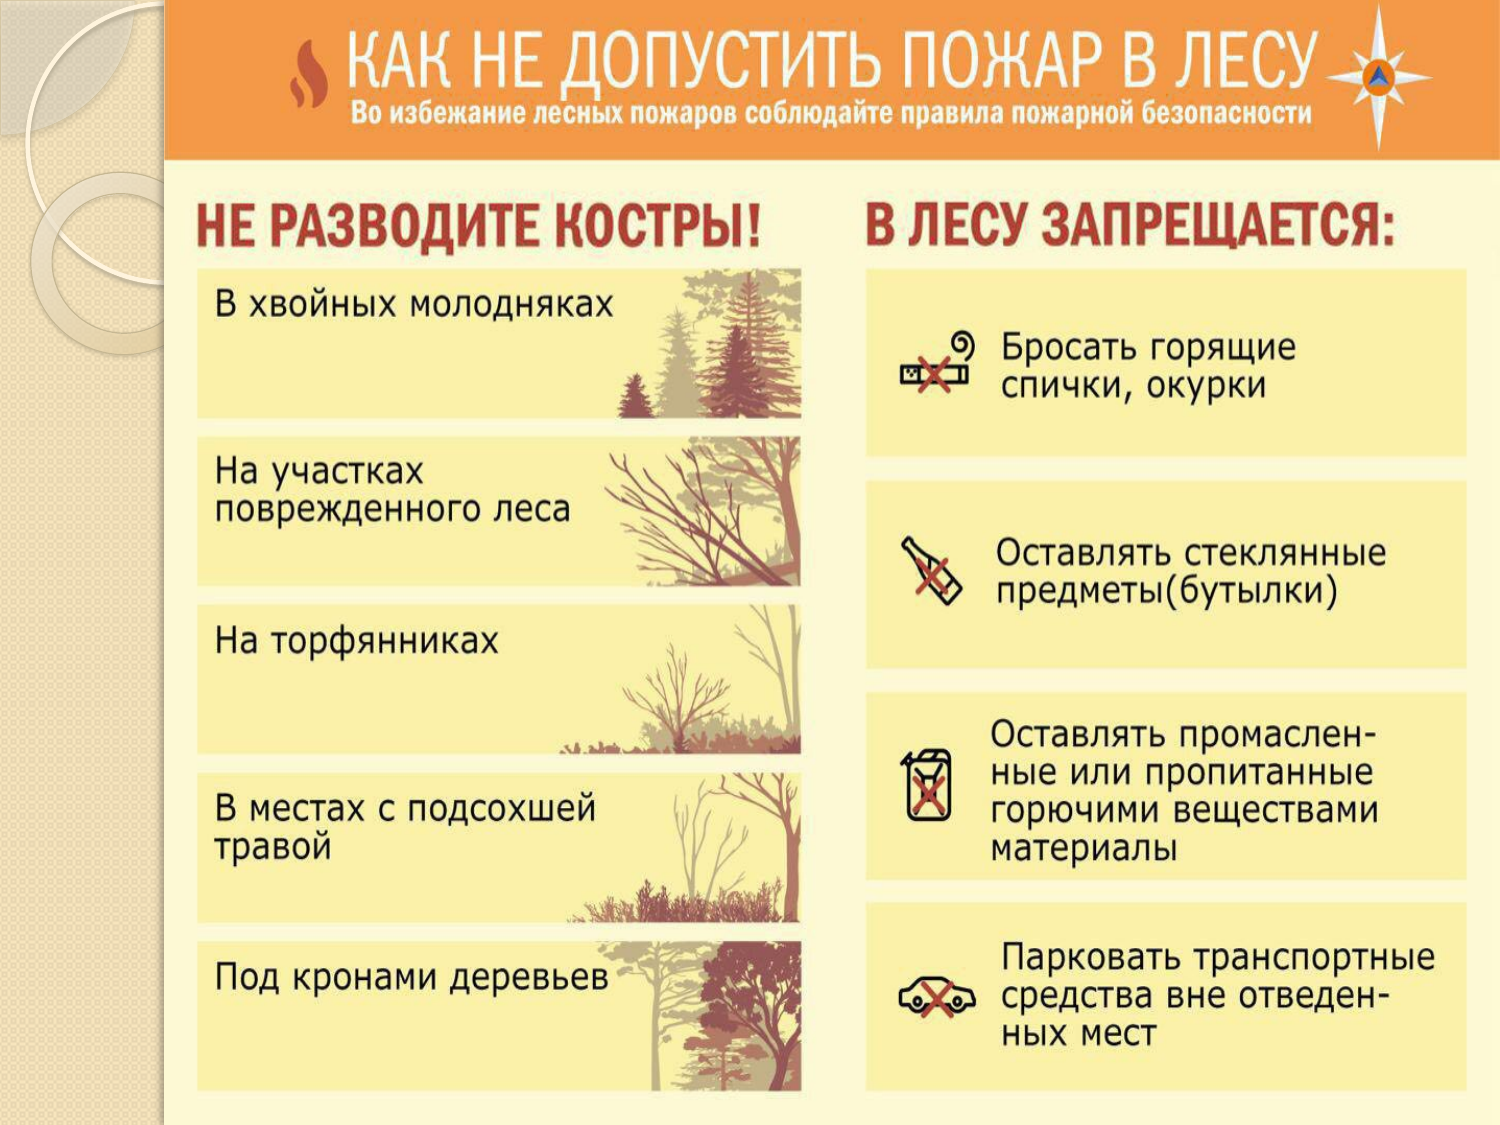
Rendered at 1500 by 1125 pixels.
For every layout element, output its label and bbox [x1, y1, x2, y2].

picture [163, 0, 1500, 1125]
